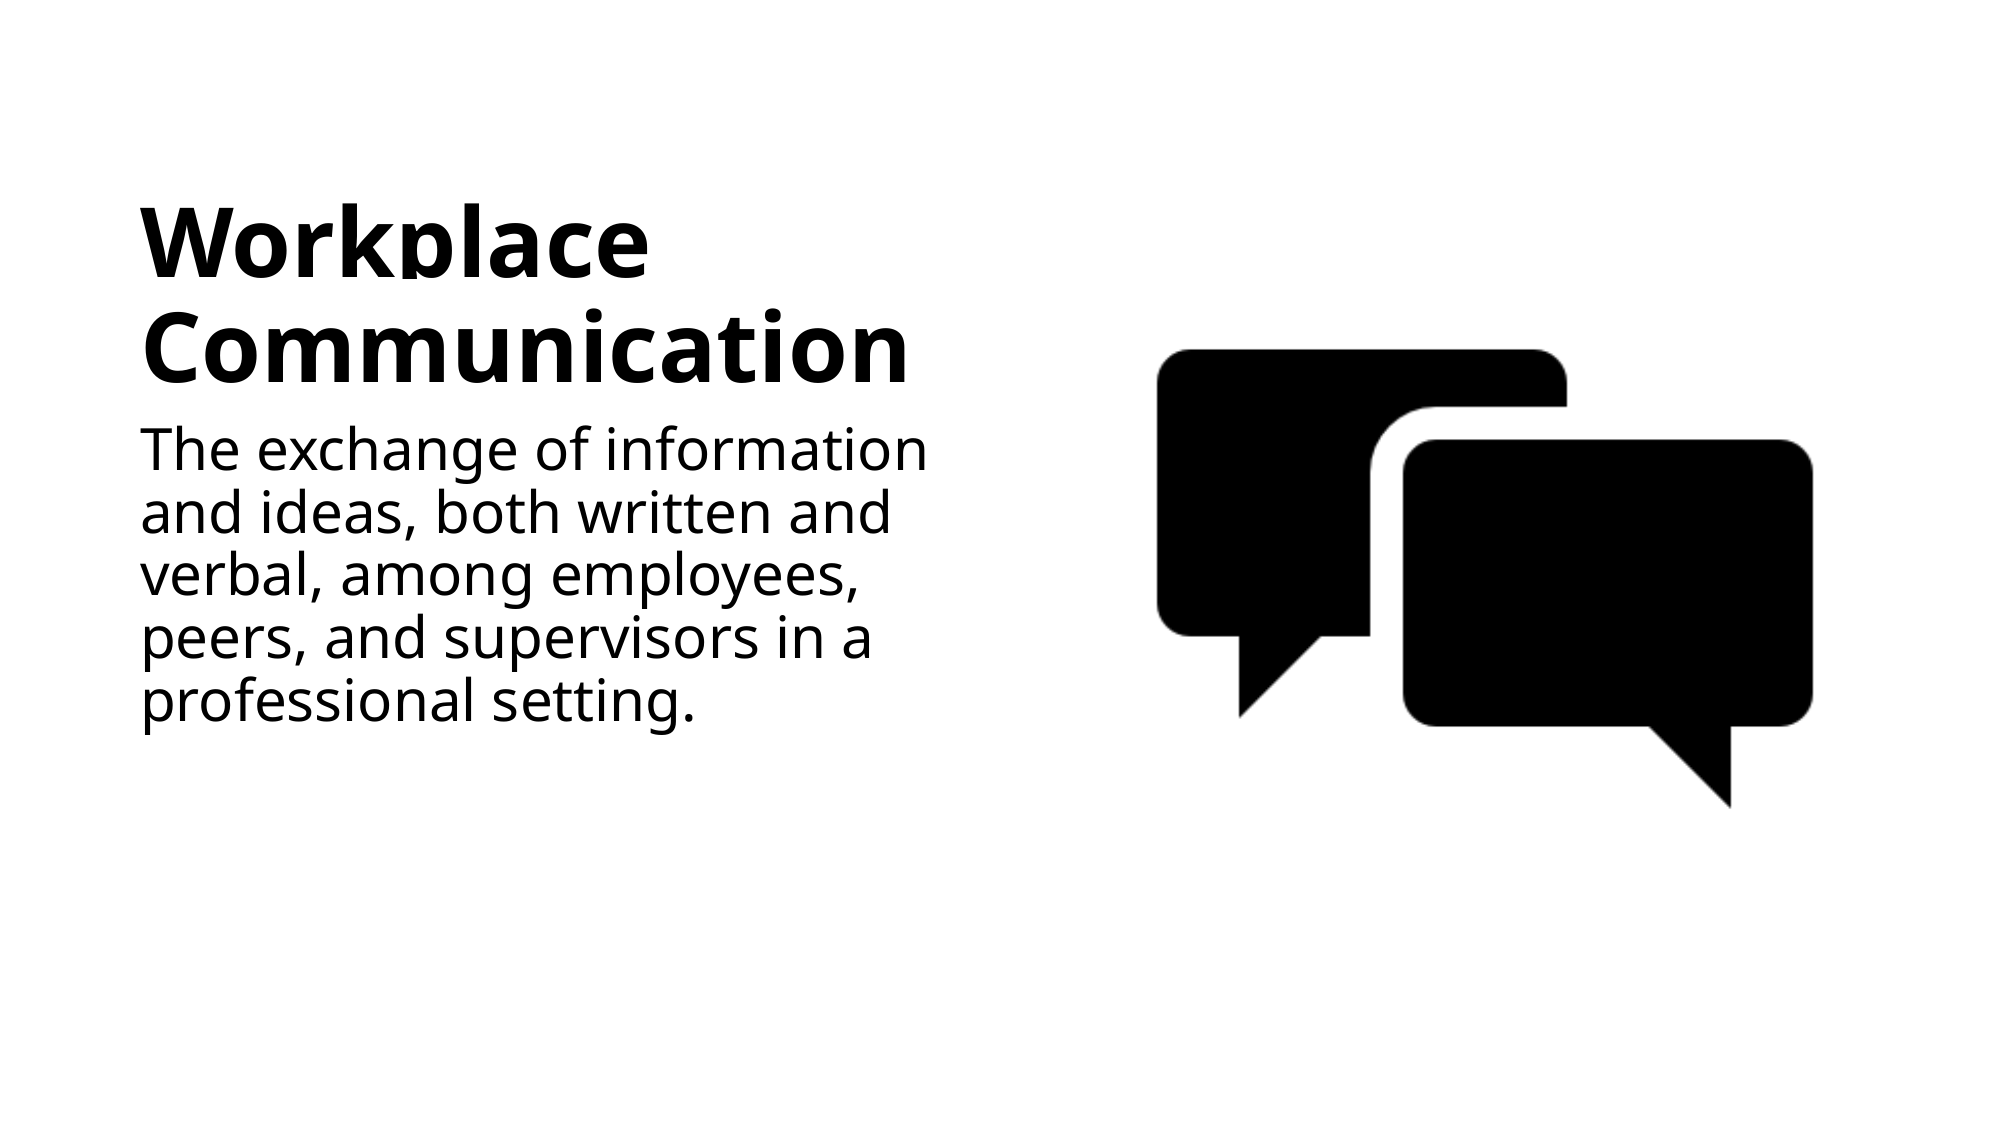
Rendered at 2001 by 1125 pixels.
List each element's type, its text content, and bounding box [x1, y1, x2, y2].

title Workplace Communication [124, 186, 1000, 412]
picture [1091, 186, 1879, 974]
list The exchange of information and ideas, both written and verbal, among employees, peers, and supervisors in a professional setting. [124, 412, 1029, 1043]
